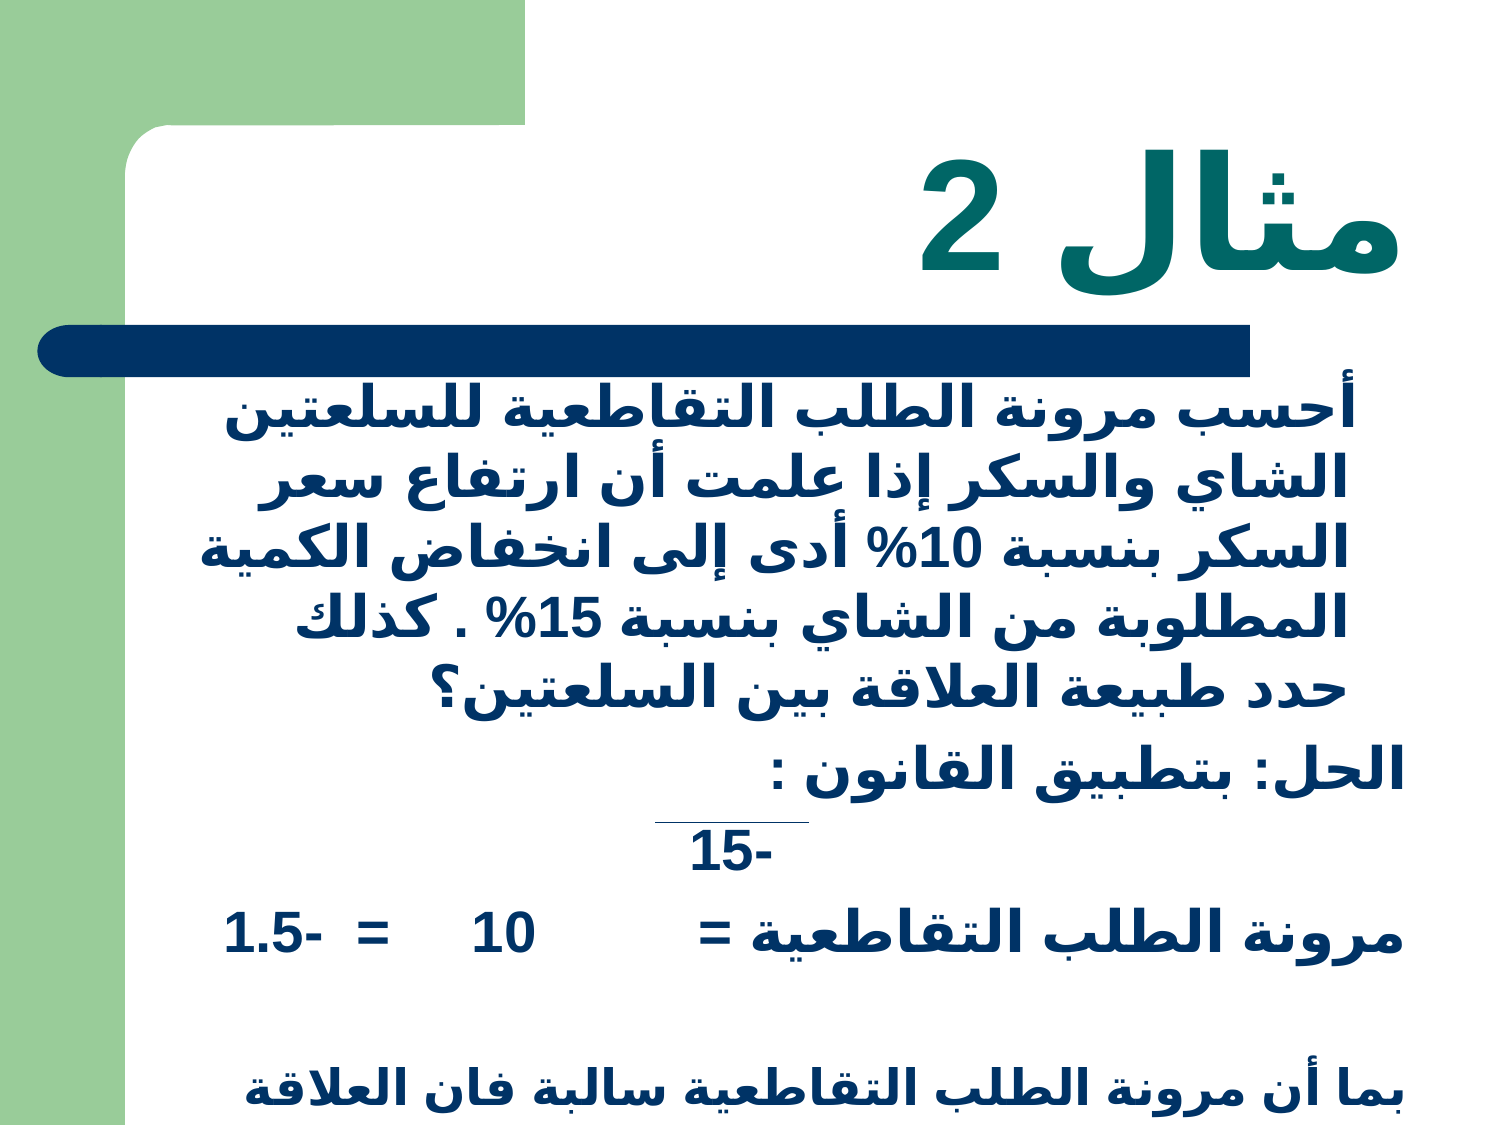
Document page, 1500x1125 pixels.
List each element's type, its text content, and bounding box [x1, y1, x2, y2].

list أحسب مرونة الطلب التقاطعية للسلعتين الشاي والسكر إذا علمت أن ارتفاع سعر السكر بنسبة 10% أدى إلى انخفاض الكمية المطلوبة من الشاي بنسبة 15% . كذلك حدد طبيعة العلاقة بين السلعتين؟ الحل: بتطبيق القانون : -15 مرونة الطلب التقاطعية = 10 = -1.5 بما أن مرونة الطلب التقاطعية سالبة فان العلاقة بين السلعتين تكاملية او السلعتين متكاملتين. [160, 361, 1423, 1106]
title مثال 2 [125, 125, 1425, 313]
